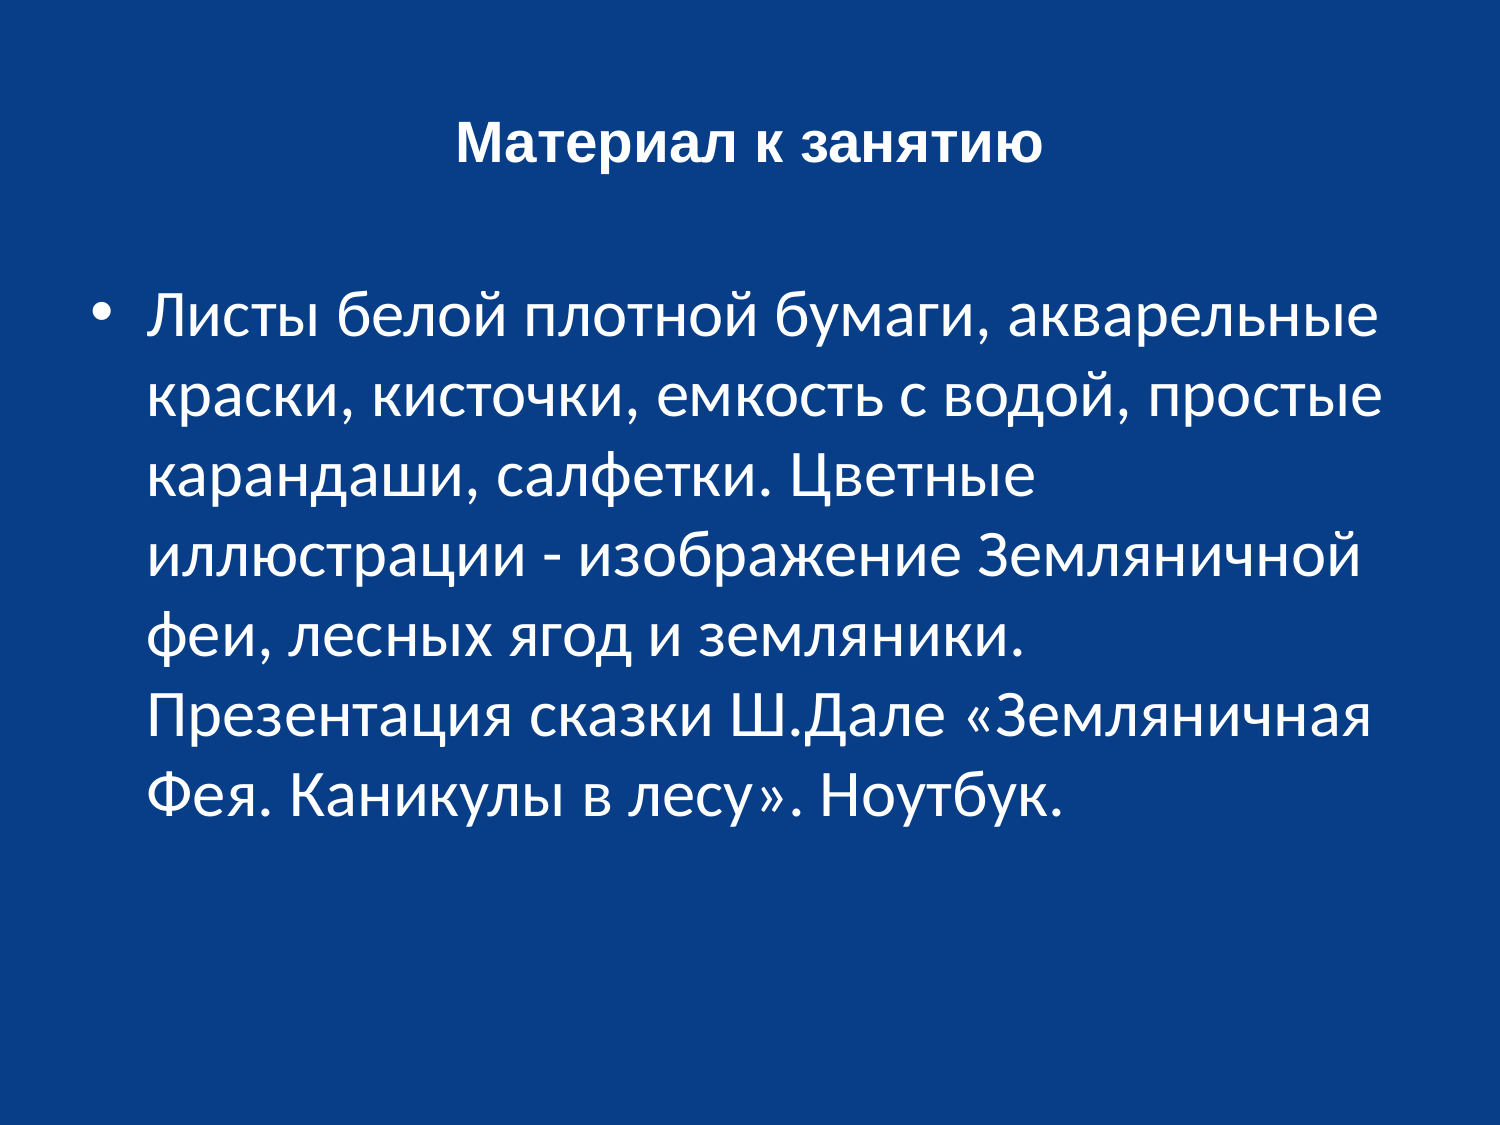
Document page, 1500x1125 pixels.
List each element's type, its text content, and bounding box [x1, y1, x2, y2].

title Материал к занятию [75, 45, 1425, 233]
list Листы белой плотной бумаги, акварельные краски, кисточки, емкость с водой, простые карандаши, салфетки. Цветные иллюстрации - изображение Земляничной феи, лесных ягод и земляники. Презентация сказки Ш.Дале «Земляничная Фея. Каникулы в лесу». Ноутбук. [75, 262, 1425, 1005]
